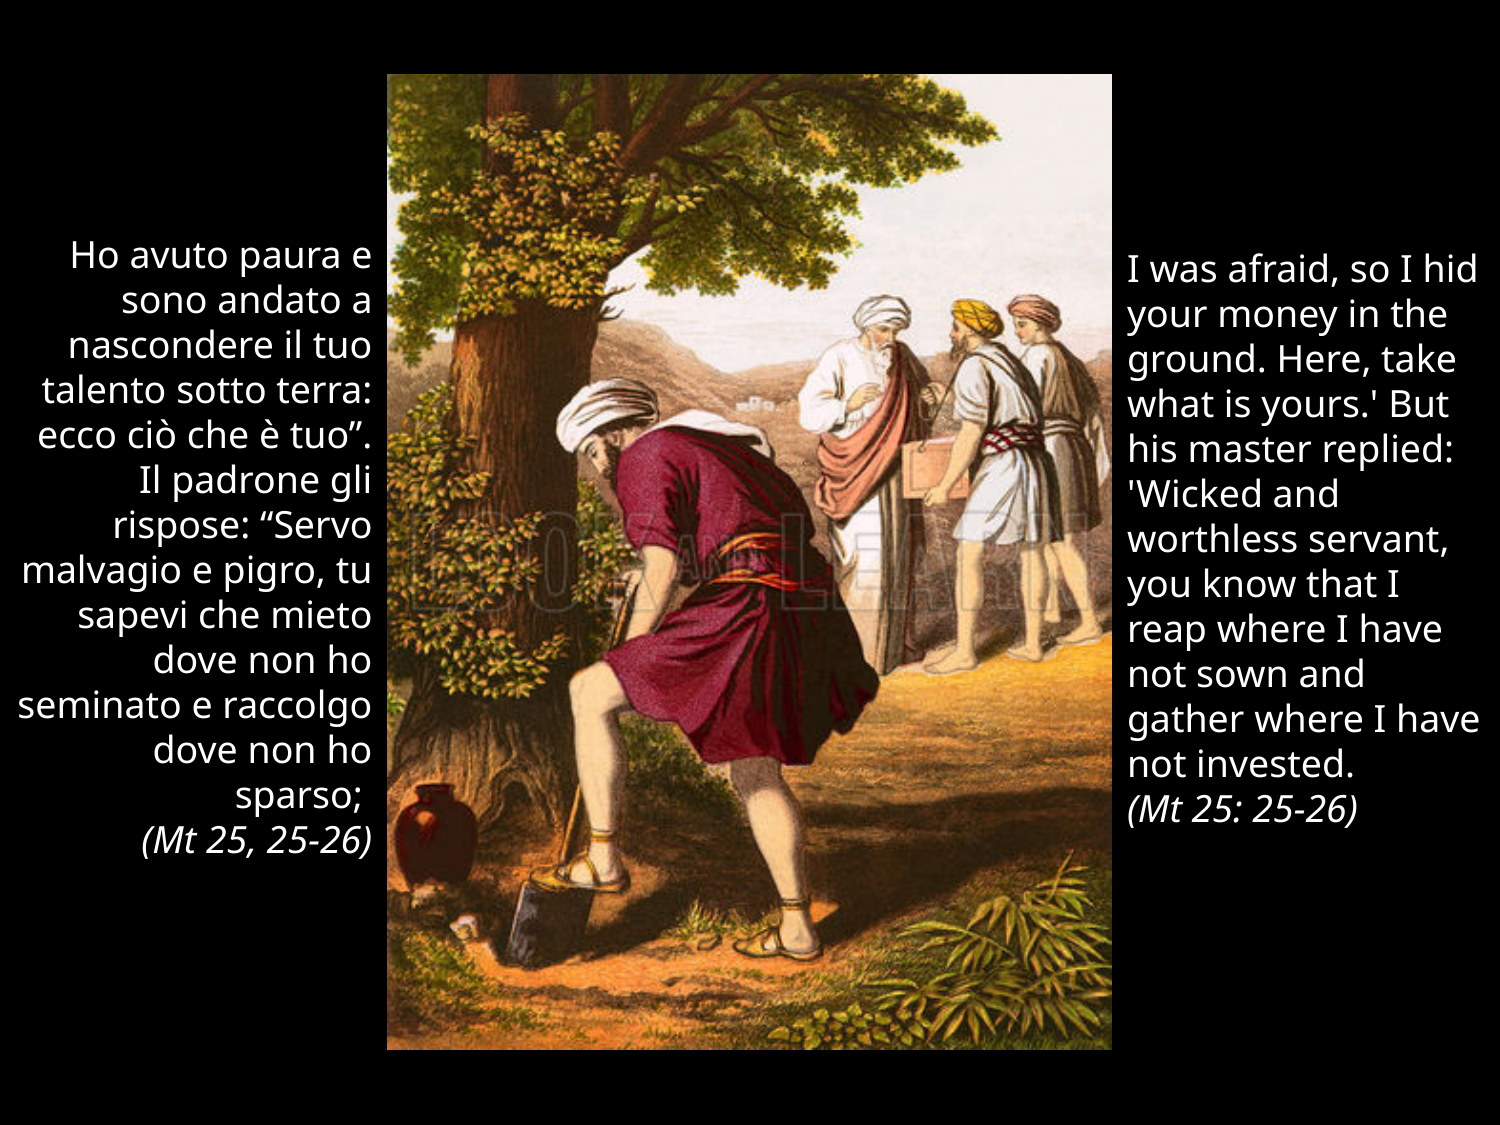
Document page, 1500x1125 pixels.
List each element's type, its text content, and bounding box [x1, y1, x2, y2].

text_box I was afraid, so I hid your money in the ground. Here, take what is yours.' But his master replied: 'Wicked and worthless servant, you know that I reap where I have not sown and gather where I have not invested. (Mt 25: 25-26) [1112, 237, 1500, 838]
title Ho avuto paura e sono andato a nascondere il tuo talento sotto terra: ecco ciò che è tuo”. Il padrone gli rispose: “Servo malvagio e pigro, tu sapevi che mieto dove non ho seminato e raccolgo dove non ho sparso; (Mt 25, 25-26) [0, 474, 387, 663]
picture [387, 74, 1112, 1050]
